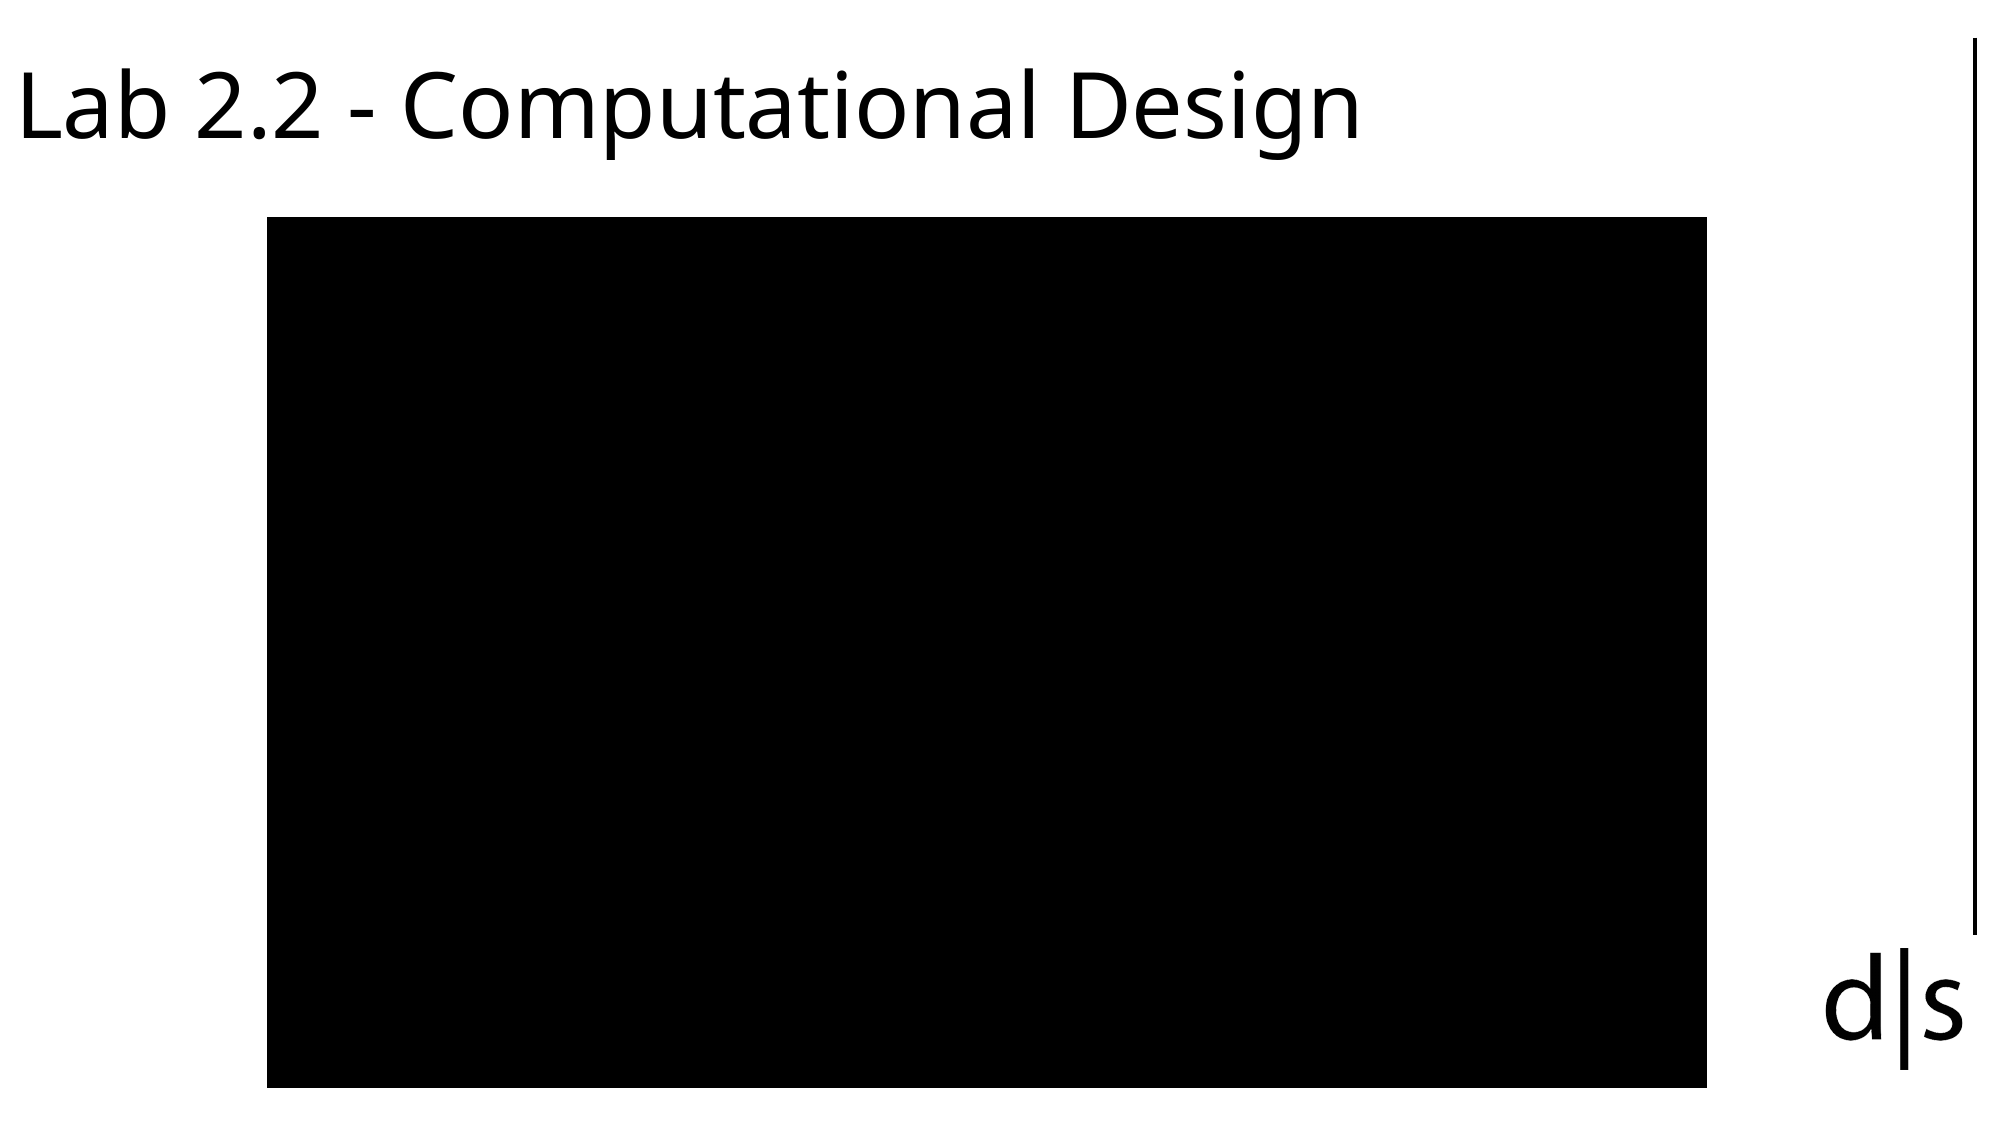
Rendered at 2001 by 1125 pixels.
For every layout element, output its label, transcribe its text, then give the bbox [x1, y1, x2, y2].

picture [1821, 935, 1974, 1088]
title Lab 2.2 - Computational Design [0, 0, 1989, 218]
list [267, 217, 1707, 1088]
